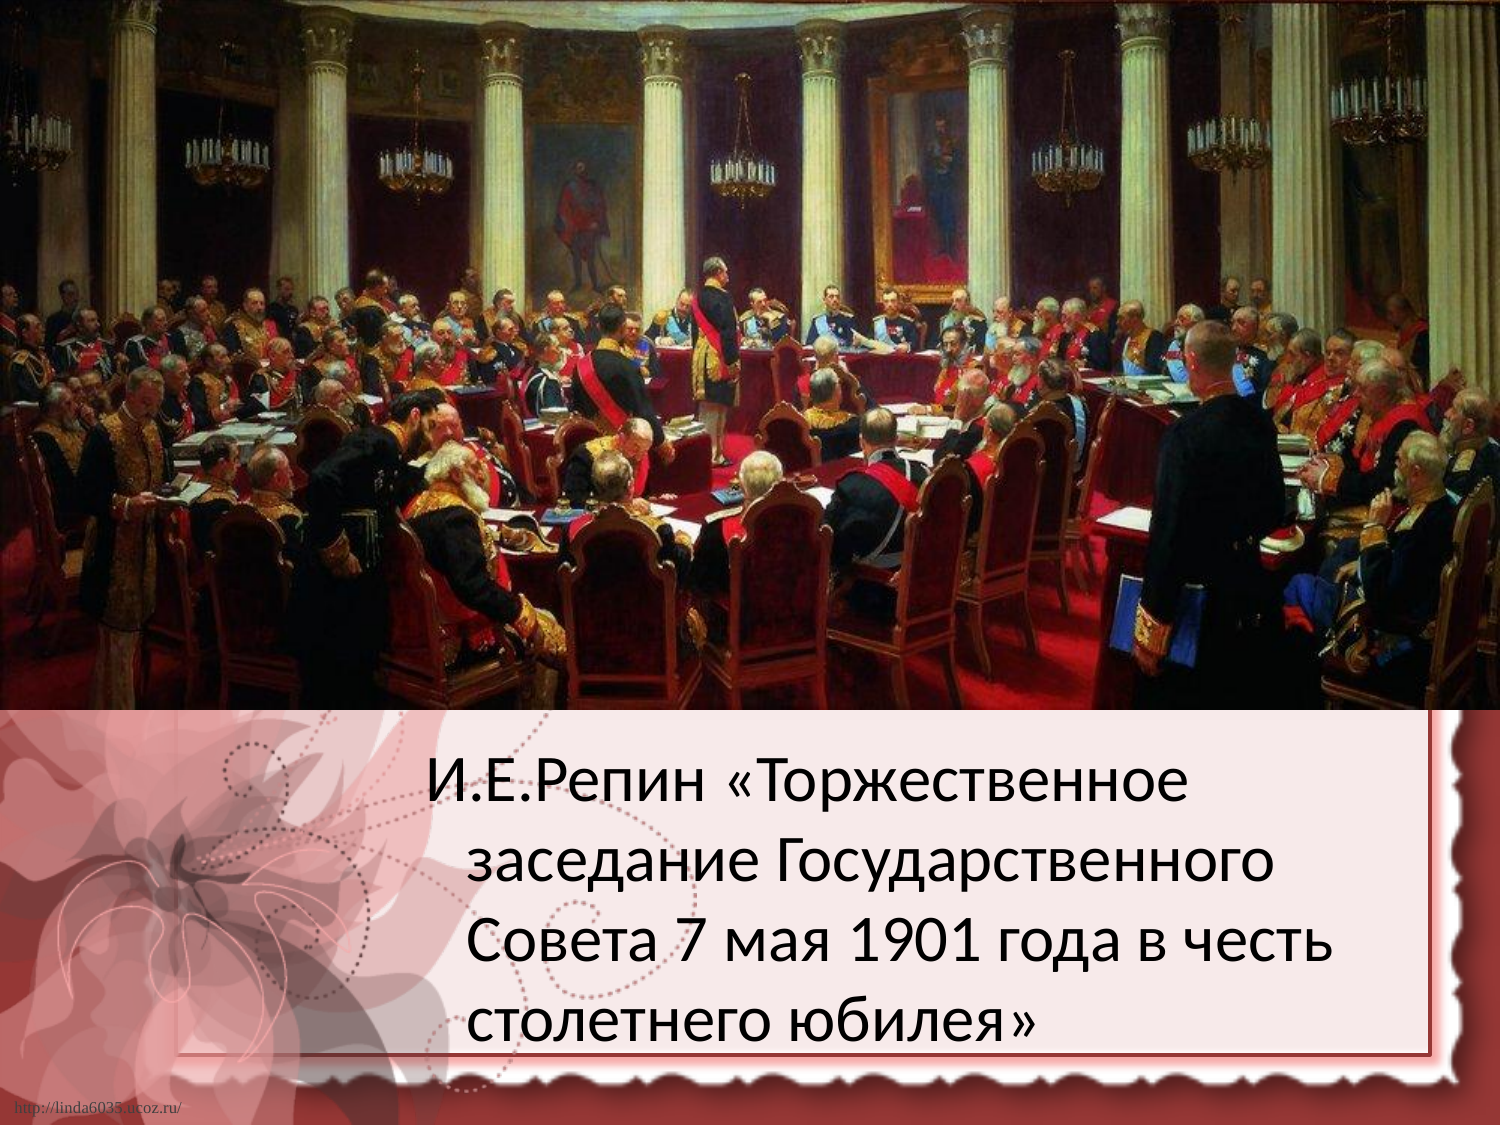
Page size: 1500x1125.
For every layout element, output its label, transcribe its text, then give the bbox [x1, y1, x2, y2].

list И.Е.Репин «Торжественное заседание Государственного Совета 7 мая 1901 года в честь столетнего юбилея» [395, 727, 1425, 1029]
picture [0, 0, 1500, 1125]
